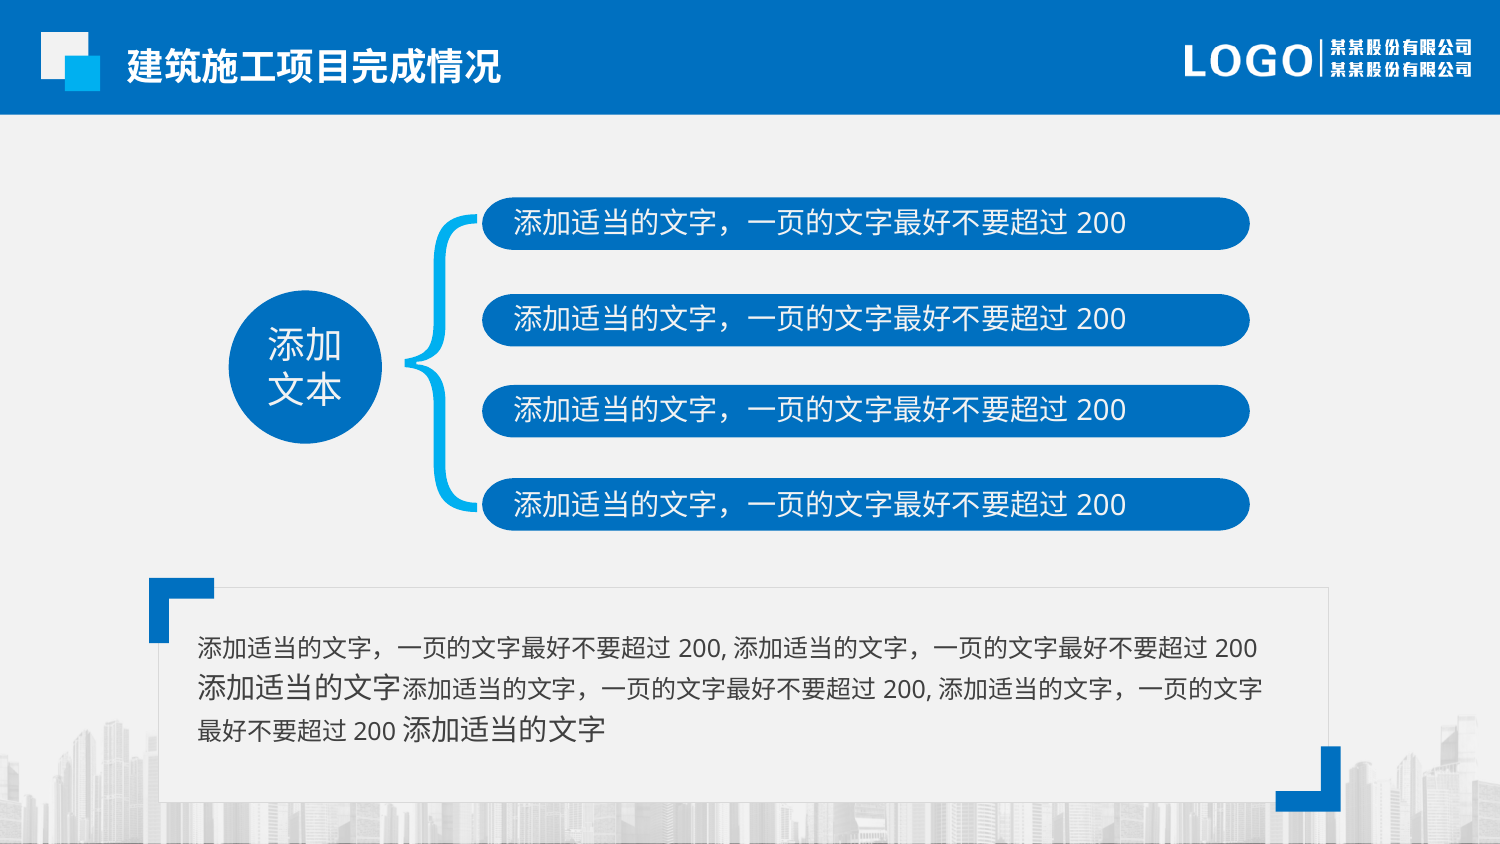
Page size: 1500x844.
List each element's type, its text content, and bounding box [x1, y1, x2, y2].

text_box [482, 295, 1250, 347]
text_box [404, 214, 478, 513]
text_box [249, 290, 362, 315]
text_box [376, 337, 382, 397]
text_box [482, 386, 1250, 438]
text_box 添加适当的文字，一页的文字最好不要超过200 [502, 198, 1235, 245]
picture [1185, 11, 1471, 100]
text_box 添加适当的文字，一页的文字最好不要超过200 [502, 385, 1235, 432]
text_box [158, 587, 1329, 803]
text_box 添加 文本 [235, 315, 376, 418]
text_box 添加适当的文字，一页的文字最好不要超过200,添加适当的文字，一页的文字最好不要超过200添加适当的文字添加适当的文字，一页的文字最好不要超过200,添加适当的文字，一页的文字最好不要超过200添加适当的文字 [186, 621, 1285, 752]
text_box 添加适当的文字，一页的文字最好不要超过200 [502, 480, 1235, 527]
text_box [149, 577, 215, 644]
text_box [1275, 746, 1341, 812]
text_box [0, 0, 1500, 117]
text_box [39, 30, 91, 81]
text_box [482, 199, 1250, 250]
text_box 添加适当的文字，一页的文字最好不要超过200 [502, 294, 1235, 341]
text_box [248, 418, 363, 444]
text_box [228, 336, 235, 398]
text_box [482, 478, 1250, 531]
text_box [63, 54, 102, 93]
text_box 建筑施工项目完成情况 [112, 35, 715, 96]
